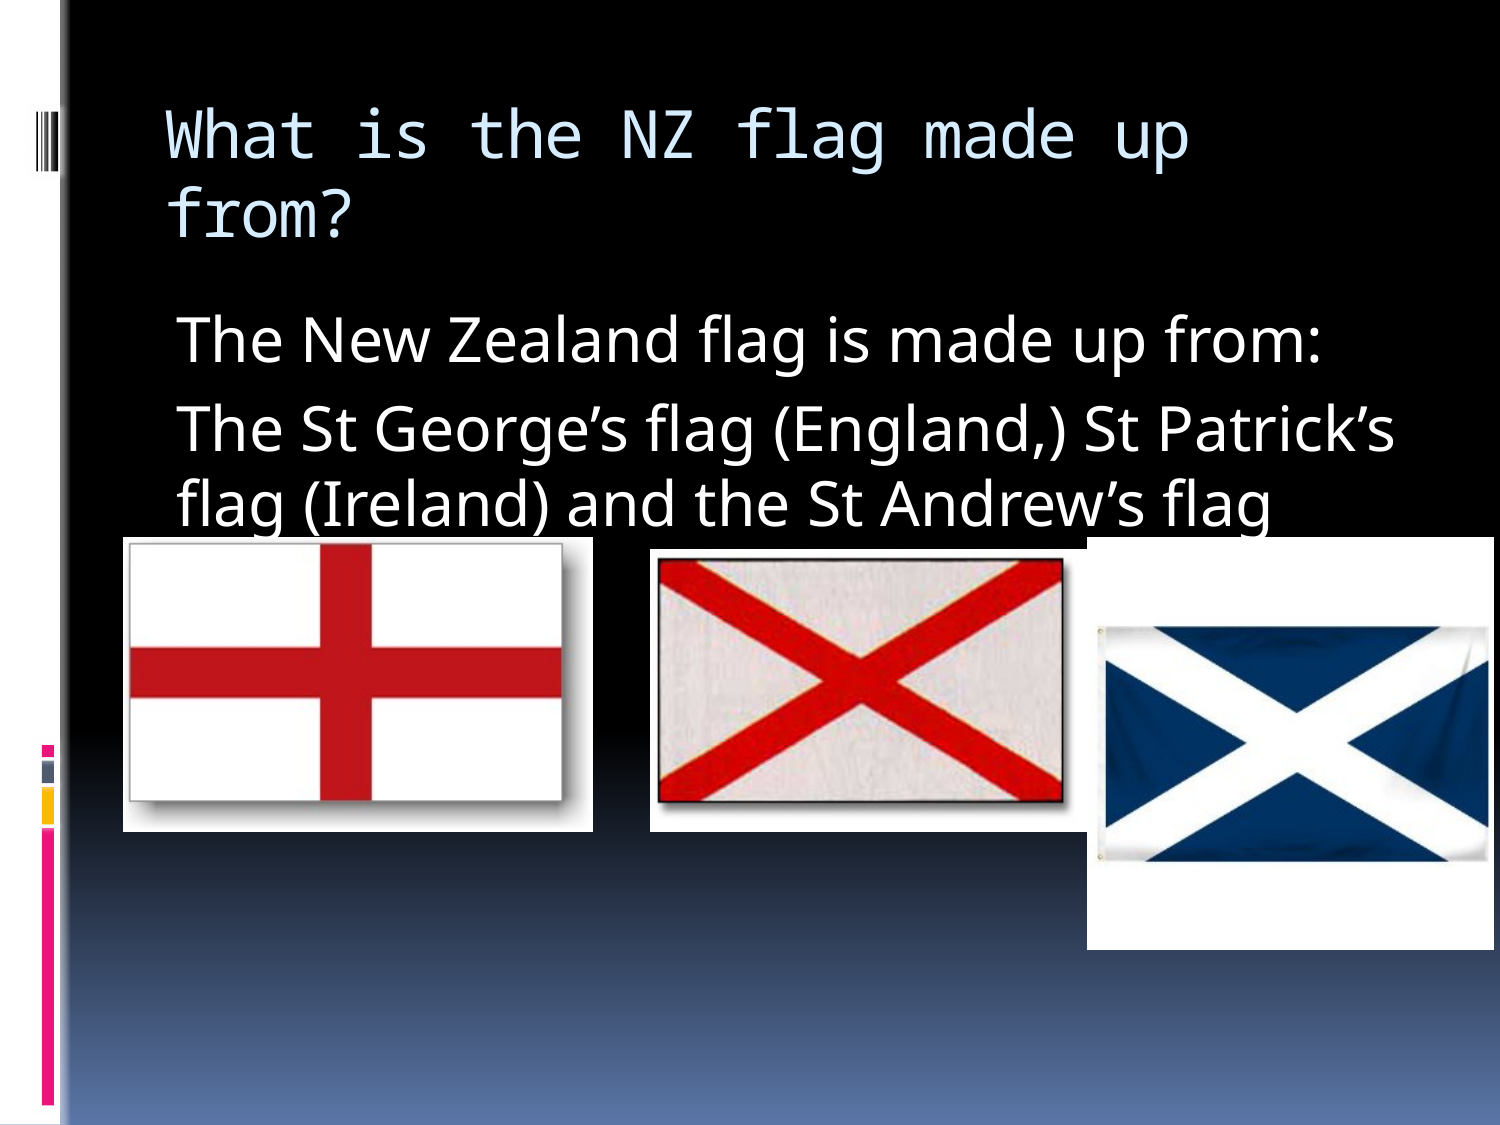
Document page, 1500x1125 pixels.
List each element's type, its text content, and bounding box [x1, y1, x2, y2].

picture [1087, 537, 1495, 951]
picture [649, 549, 1080, 832]
picture [122, 536, 593, 832]
title What is the NZ flag made up from? [150, 83, 1425, 234]
list The New Zealand flag is made up from: The St George’s flag (England,) St Patrick’s flag (Ireland) and the St Andrew’s flag (Scotland.) [150, 292, 1425, 1043]
